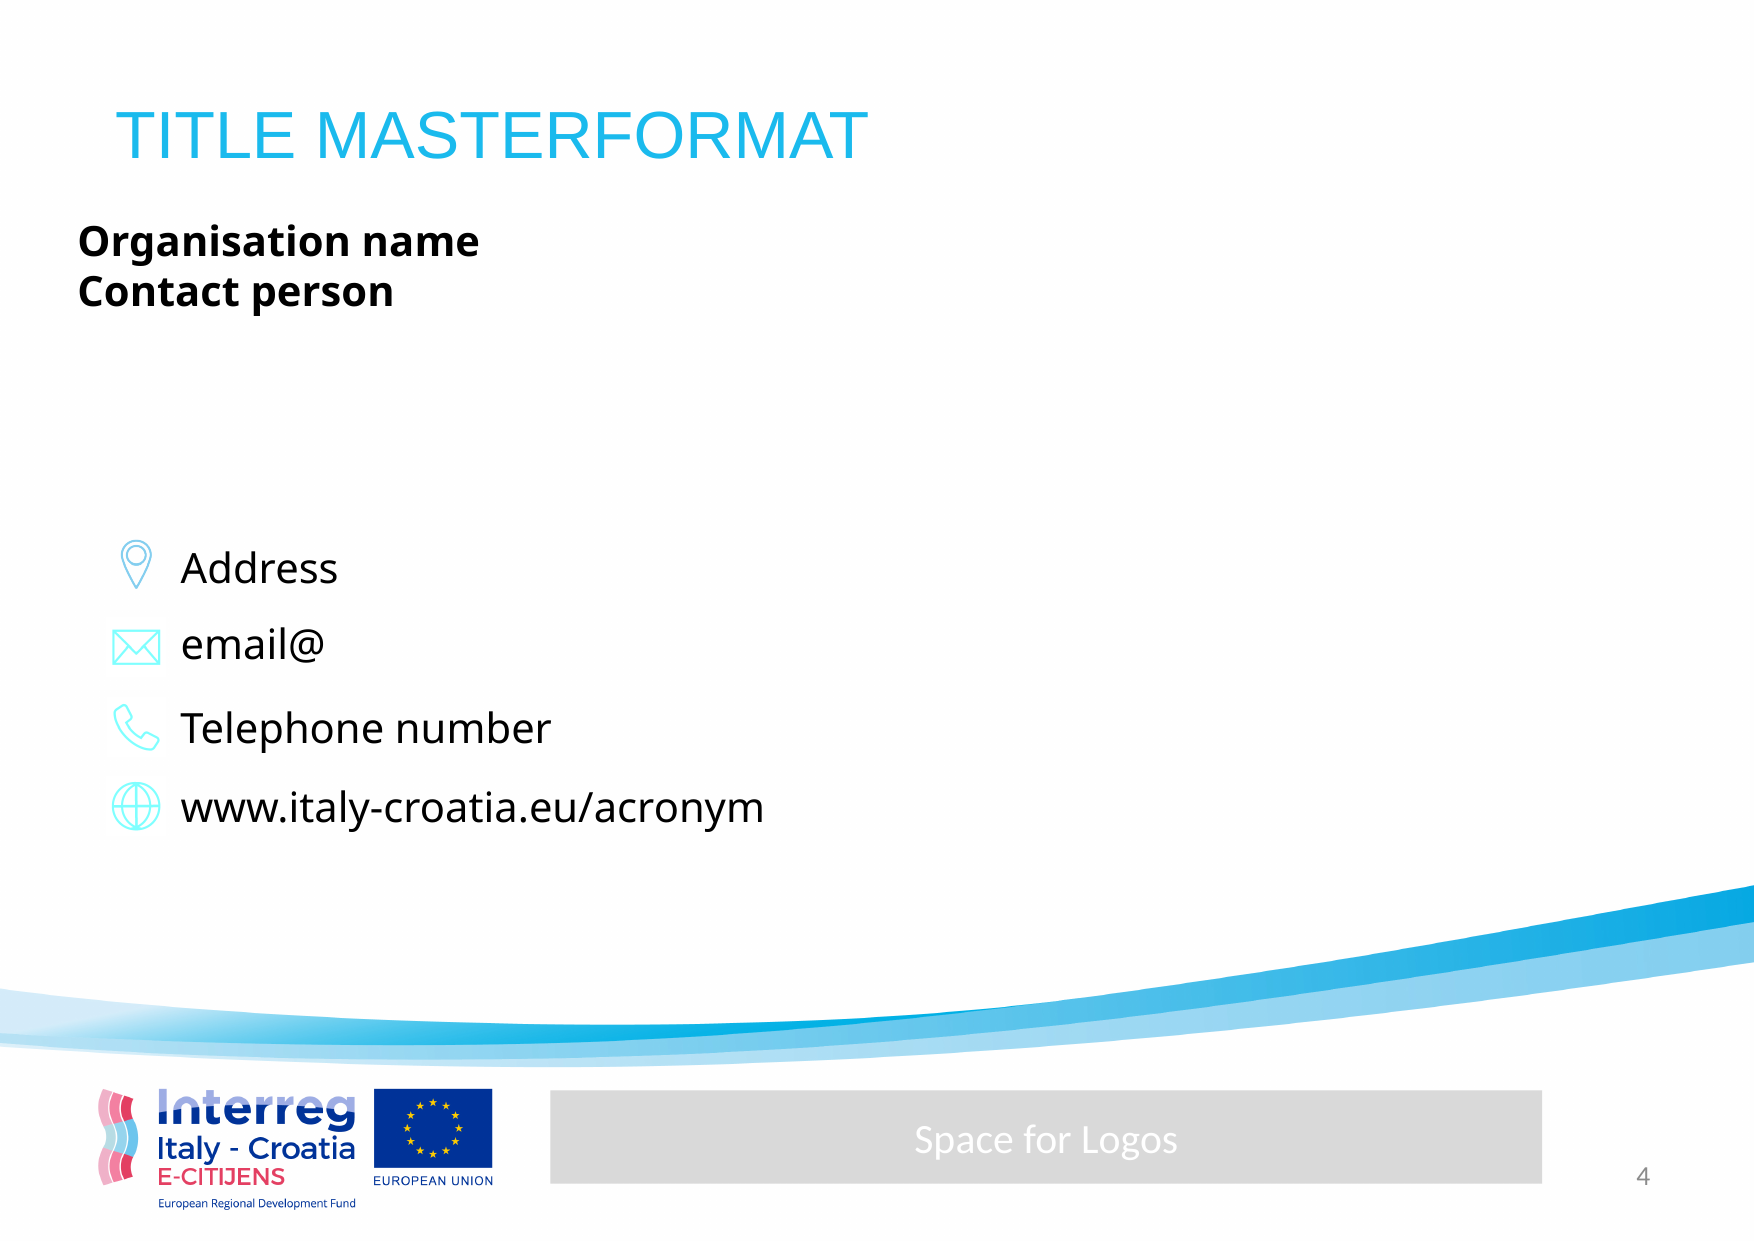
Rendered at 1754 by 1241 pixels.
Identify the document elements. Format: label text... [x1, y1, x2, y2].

text_box Telephone number [165, 694, 1194, 760]
text_box Address [165, 534, 1194, 600]
text_box TITLE MASTERFORMAT [97, 83, 1656, 181]
text_box Space for Logos [549, 1089, 1543, 1185]
picture [0, 0, 1754, 1241]
text_box www.italy-croatia.eu/acronym [165, 772, 1194, 838]
text_box Organisation name Contact person [62, 206, 496, 322]
text_box email@ [165, 610, 1194, 676]
slide_number 4 [1607, 1141, 1666, 1208]
